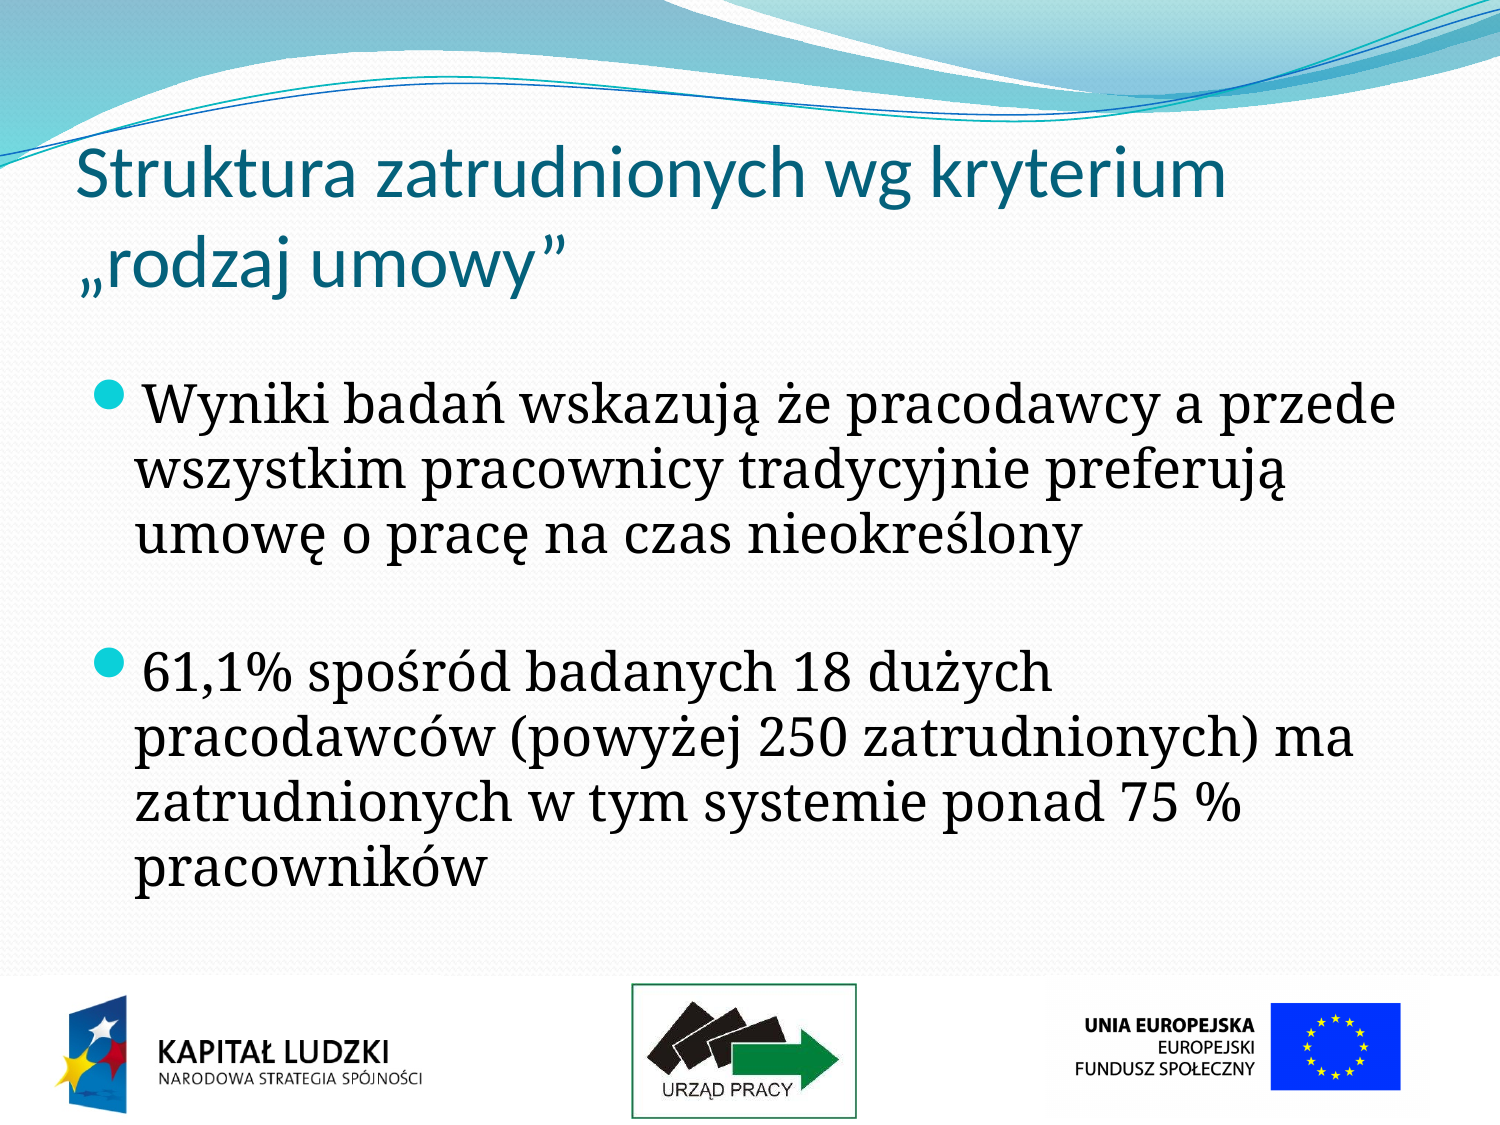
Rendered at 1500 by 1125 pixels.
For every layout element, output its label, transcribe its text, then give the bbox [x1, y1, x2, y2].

picture [1045, 975, 1430, 1118]
picture [631, 983, 857, 1119]
list Wyniki badań wskazują że pracodawcy a przede wszystkim pracownicy tradycyjnie preferują umowę o pracę na czas nieokreślony 61,1% spośród badanych 18 dużych pracodawców (powyżej 250 zatrudnionych) ma zatrudnionych w tym systemie ponad 75 % pracowników [75, 361, 1425, 953]
title Struktura zatrudnionych wg kryterium „rodzaj umowy” [75, 115, 1425, 303]
picture [41, 975, 442, 1125]
